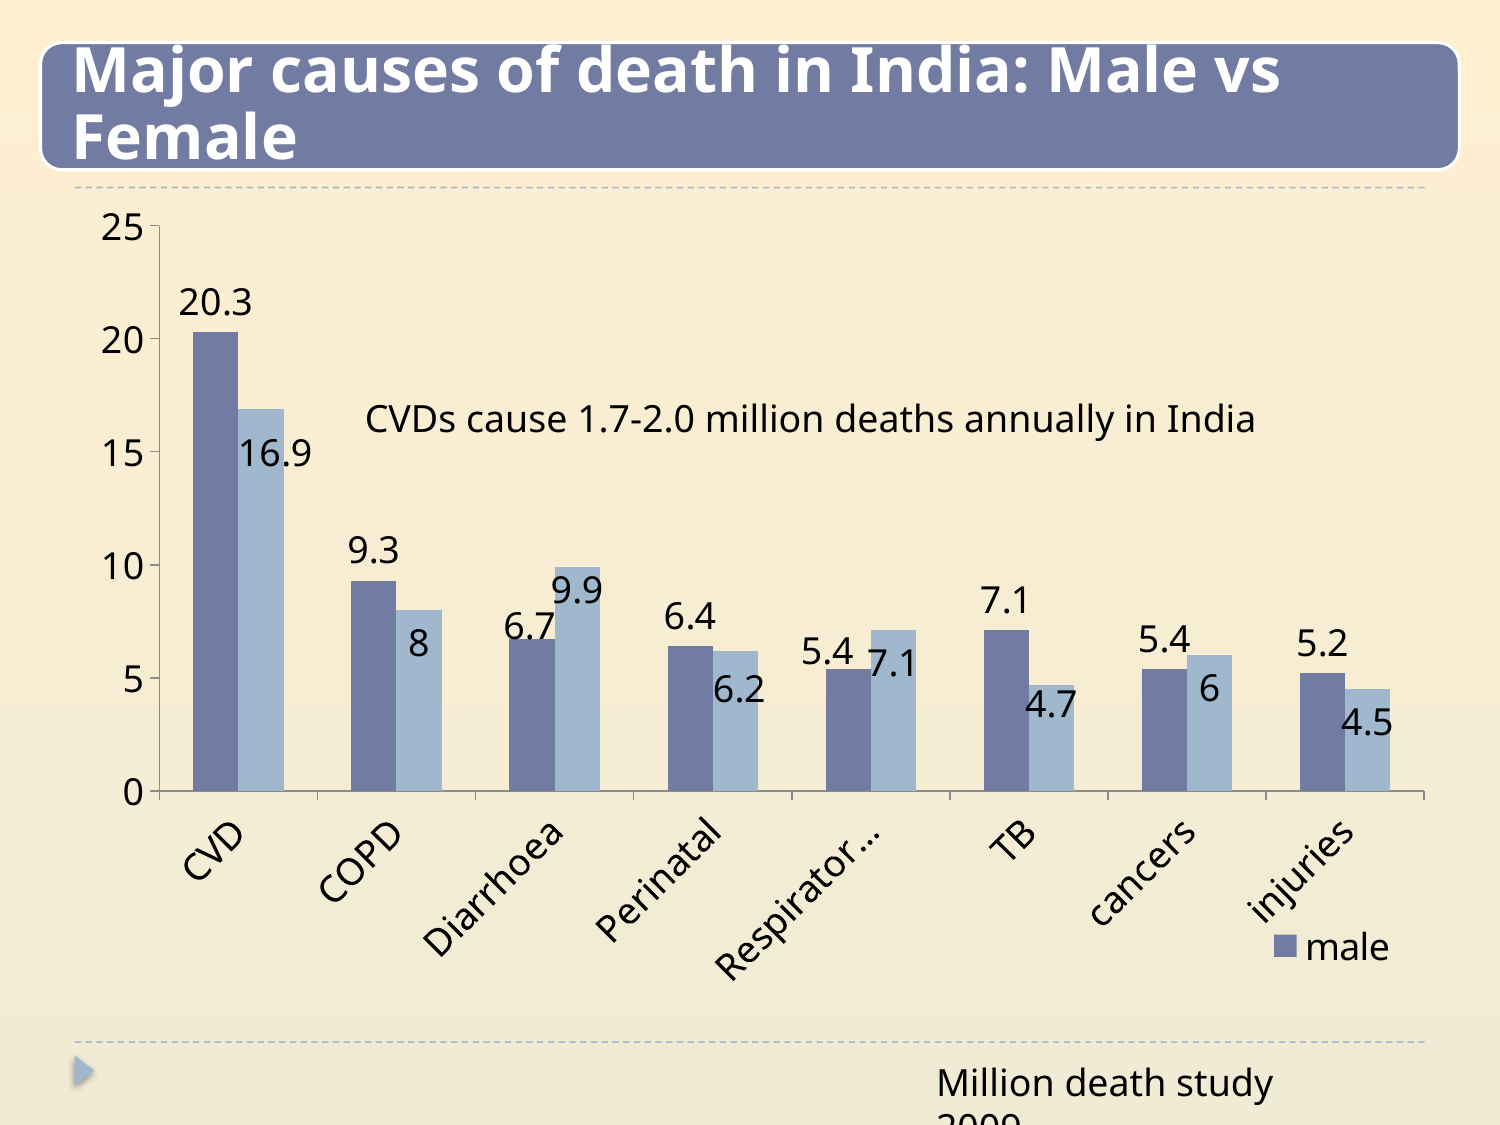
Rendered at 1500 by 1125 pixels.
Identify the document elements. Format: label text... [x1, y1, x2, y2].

chart [74, 199, 1426, 1011]
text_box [40, 31, 1460, 181]
text_box Million death study 2009 [921, 1051, 1342, 1125]
